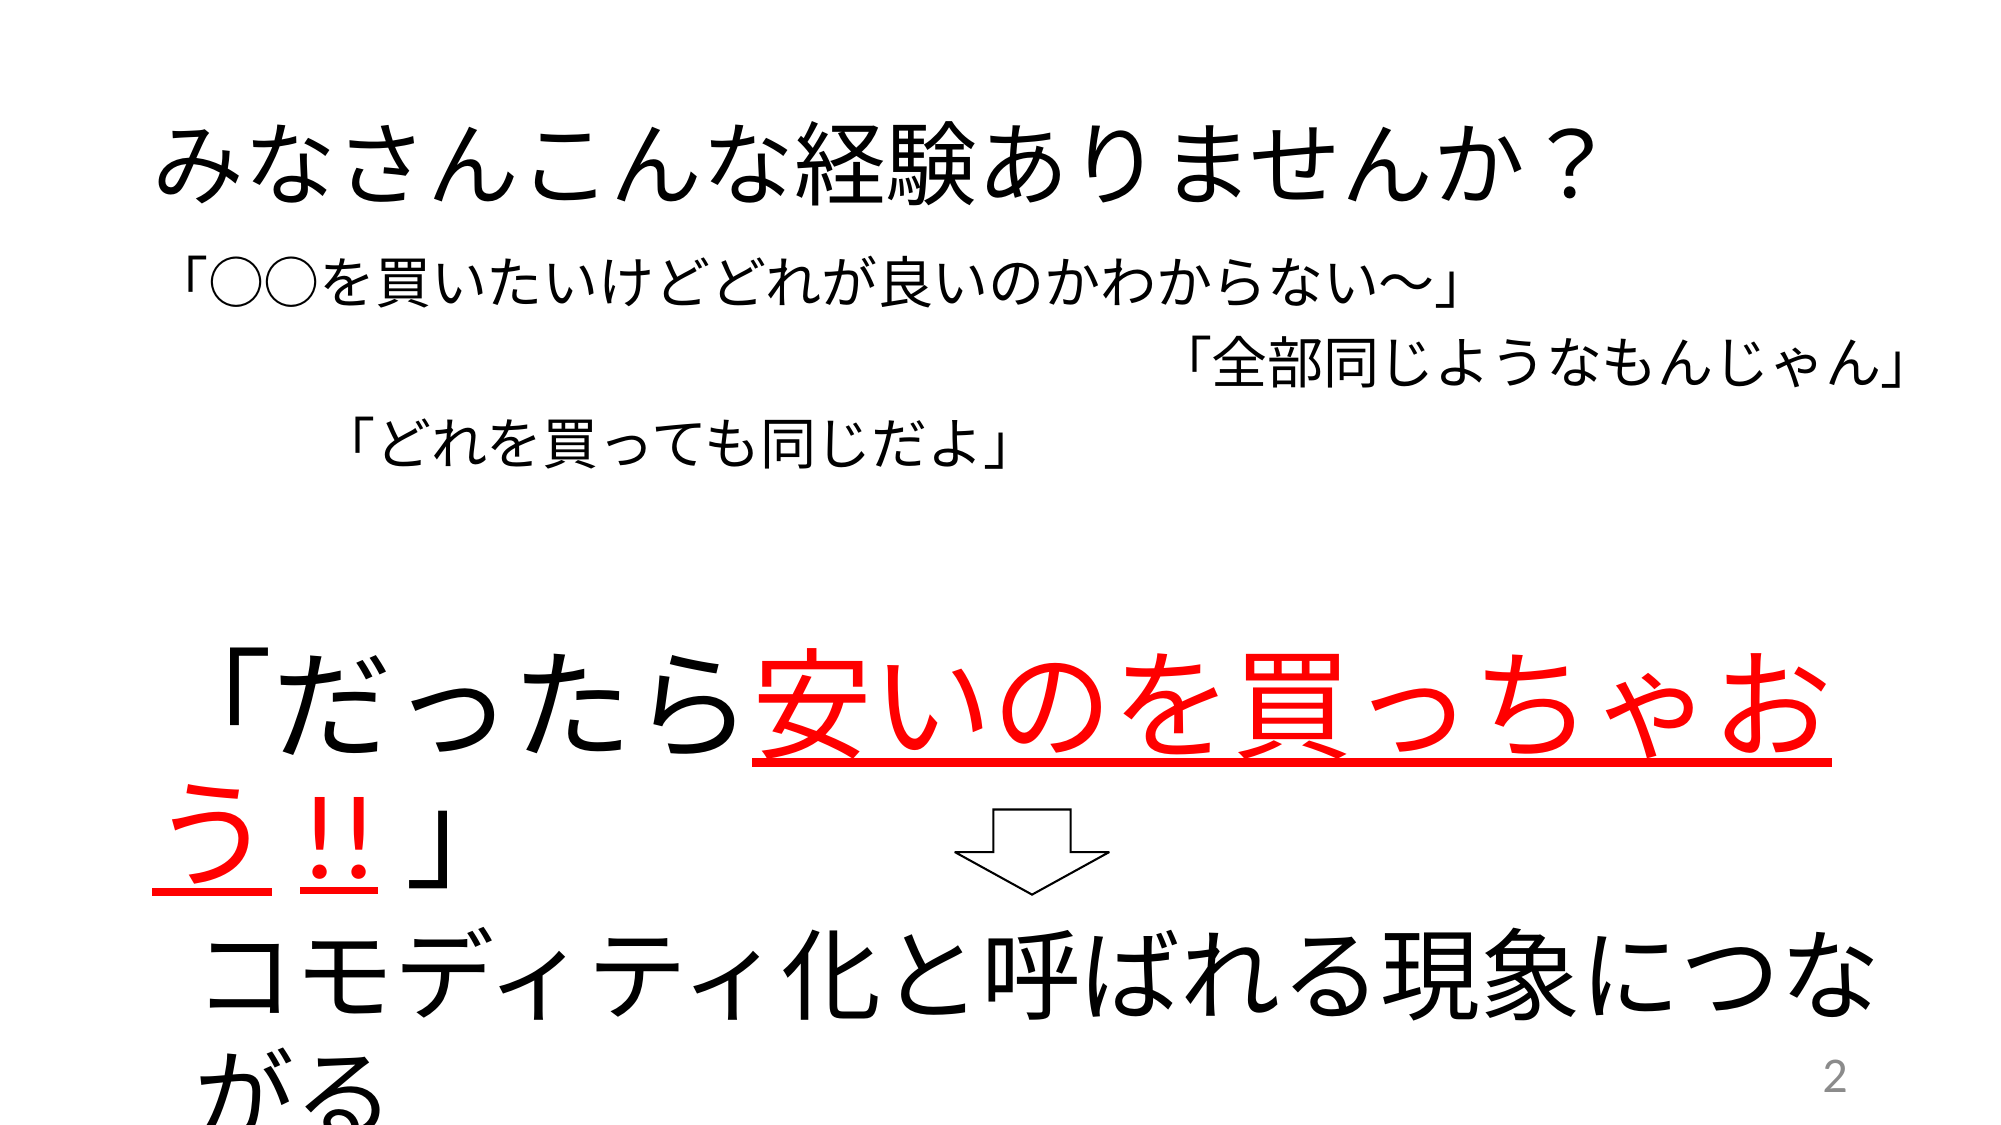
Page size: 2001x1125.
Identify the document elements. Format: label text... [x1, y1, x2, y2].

title みなさんこんな経験ありませんか？ [137, 59, 1863, 247]
list 「○○を買いたいけどどれが良いのかわからない～」 「全部同じようなもんじゃん」 「どれを買っても同じだよ」 「だったら安いのを買っちゃおう!!」 [137, 247, 1968, 962]
text_box コモディティ化と呼ばれる現象につながる [179, 904, 1926, 1125]
text_box [954, 808, 1110, 896]
slide_number 2 [1412, 1042, 1863, 1103]
